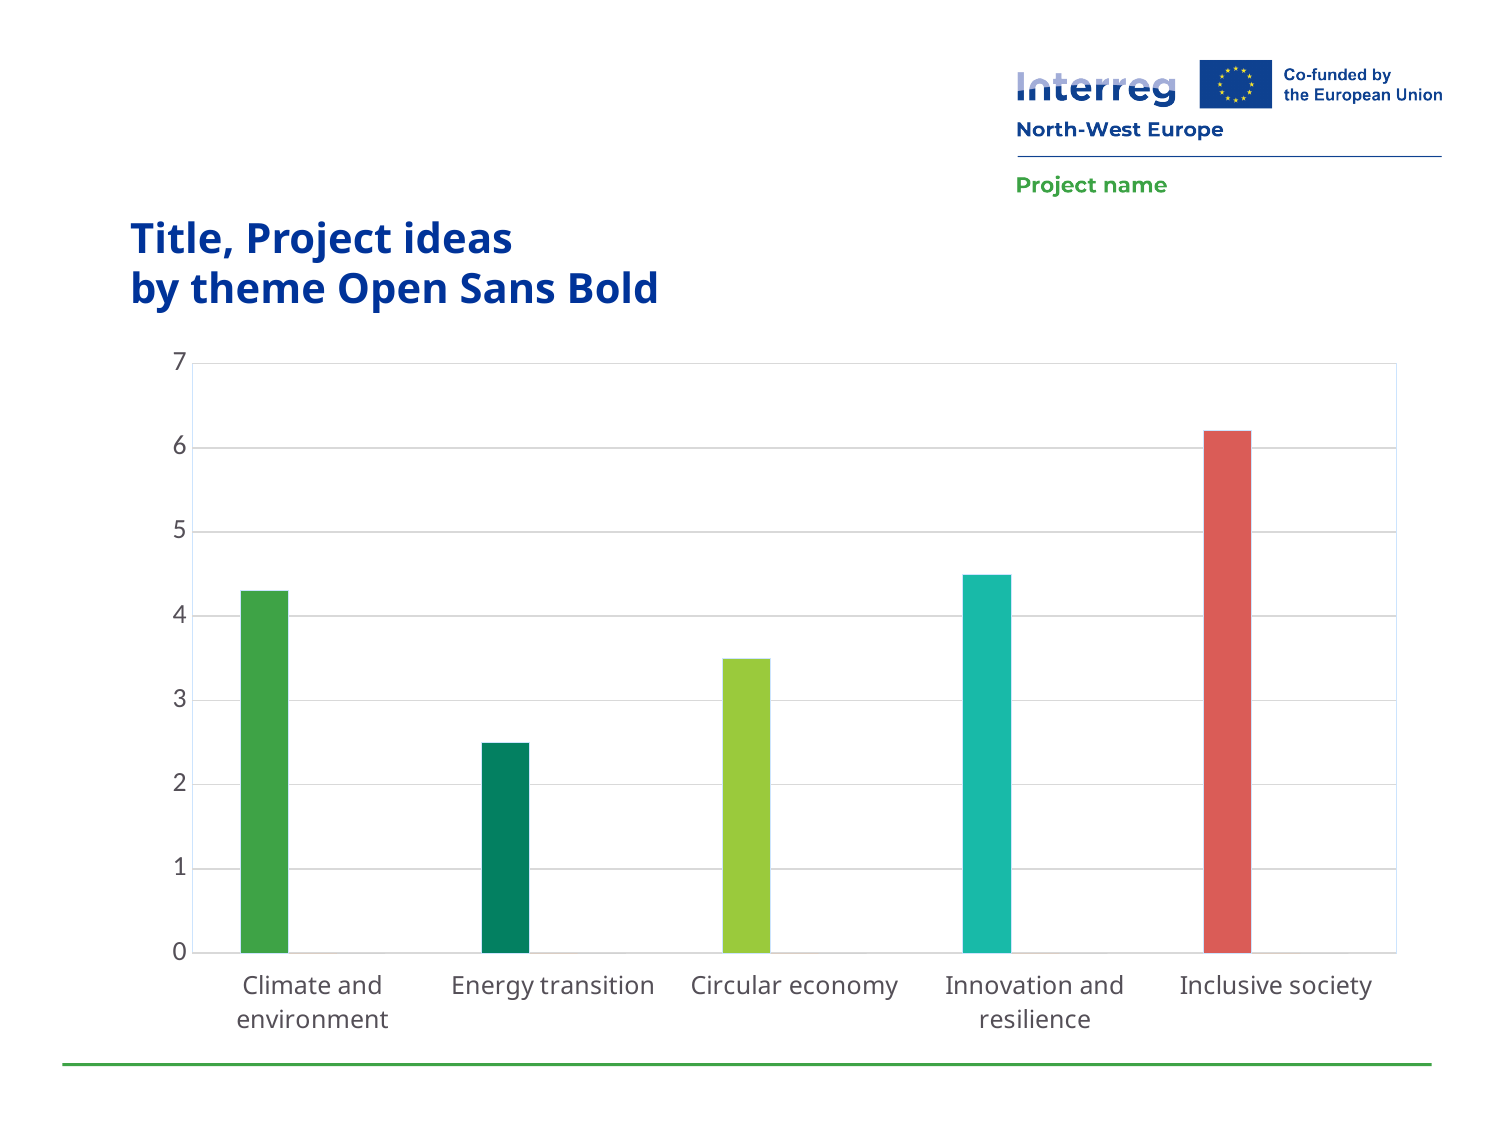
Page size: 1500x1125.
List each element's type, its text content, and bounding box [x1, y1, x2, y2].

chart [153, 246, 1399, 1045]
picture [958, 0, 1500, 252]
text_box Title, Project ideas by theme Open Sans Bold [115, 204, 859, 352]
